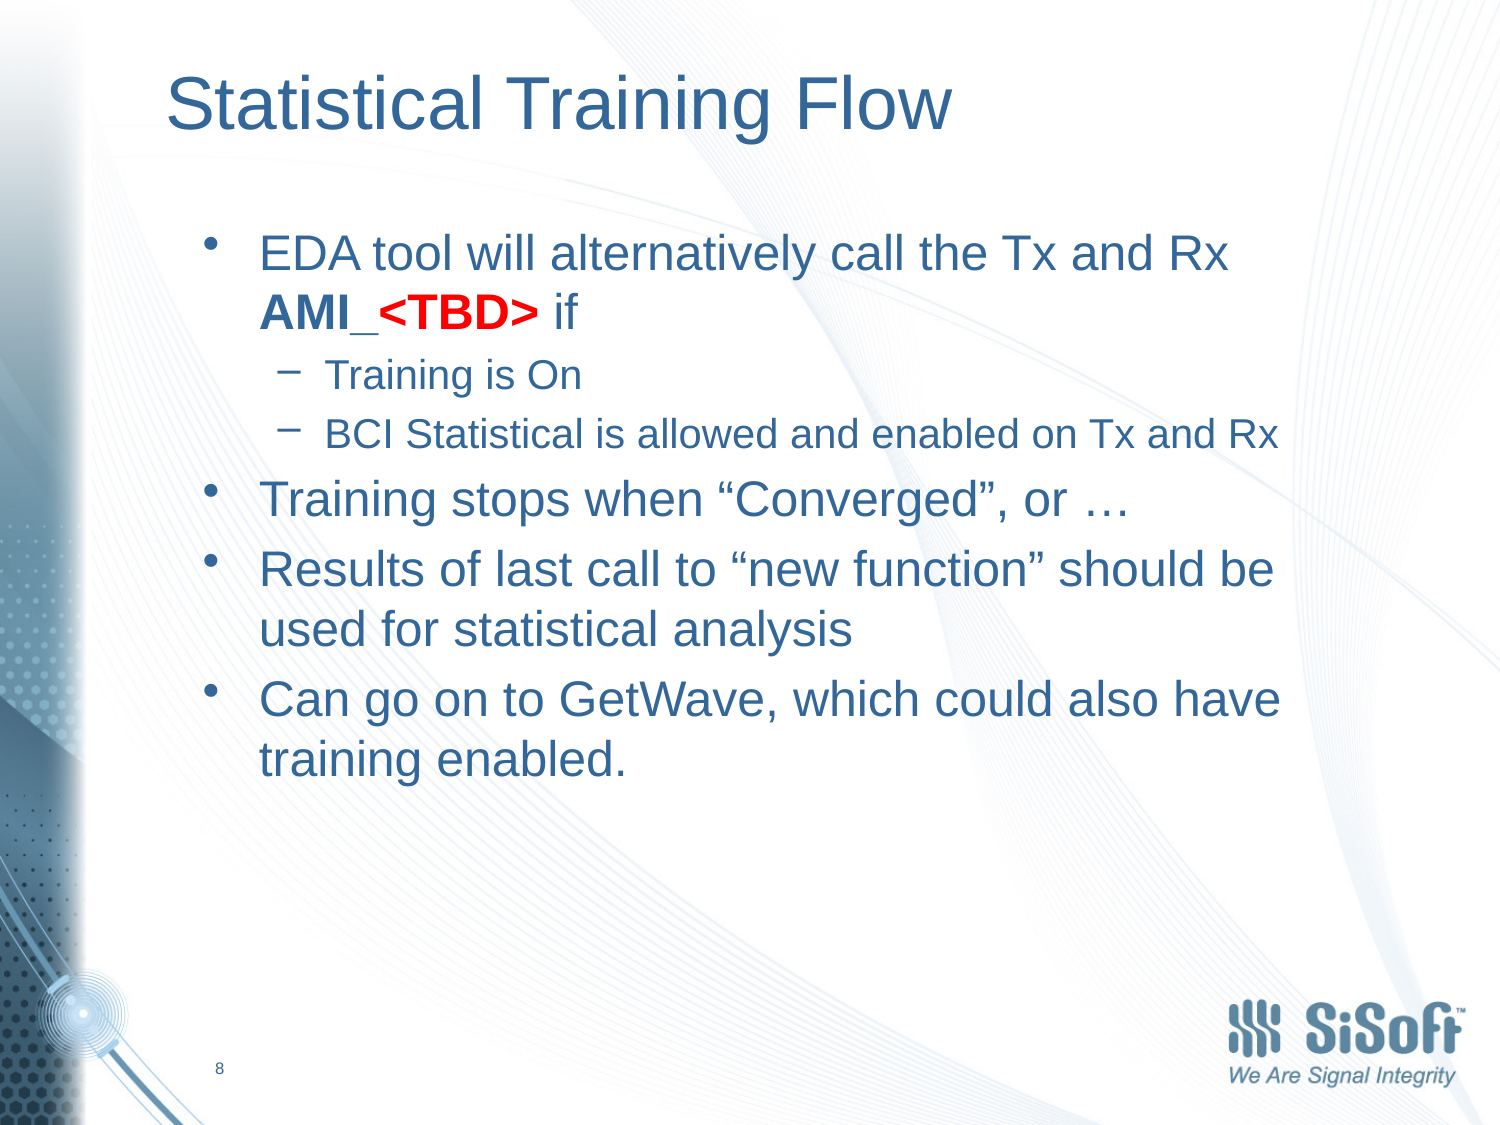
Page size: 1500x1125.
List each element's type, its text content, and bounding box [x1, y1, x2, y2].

title Statistical Training Flow [150, 24, 1300, 175]
picture [0, 0, 1500, 1125]
footer 8 [200, 1050, 975, 1104]
list EDA tool will alternatively call the Tx and Rx AMI_<TBD> if Training is On BCI Statistical is allowed and enabled on Tx and Rx Training stops when “Converged”, or … Results of last call to “new function” should be used for statistical analysis Can go on to GetWave, which could also have training enabled. [187, 212, 1363, 963]
